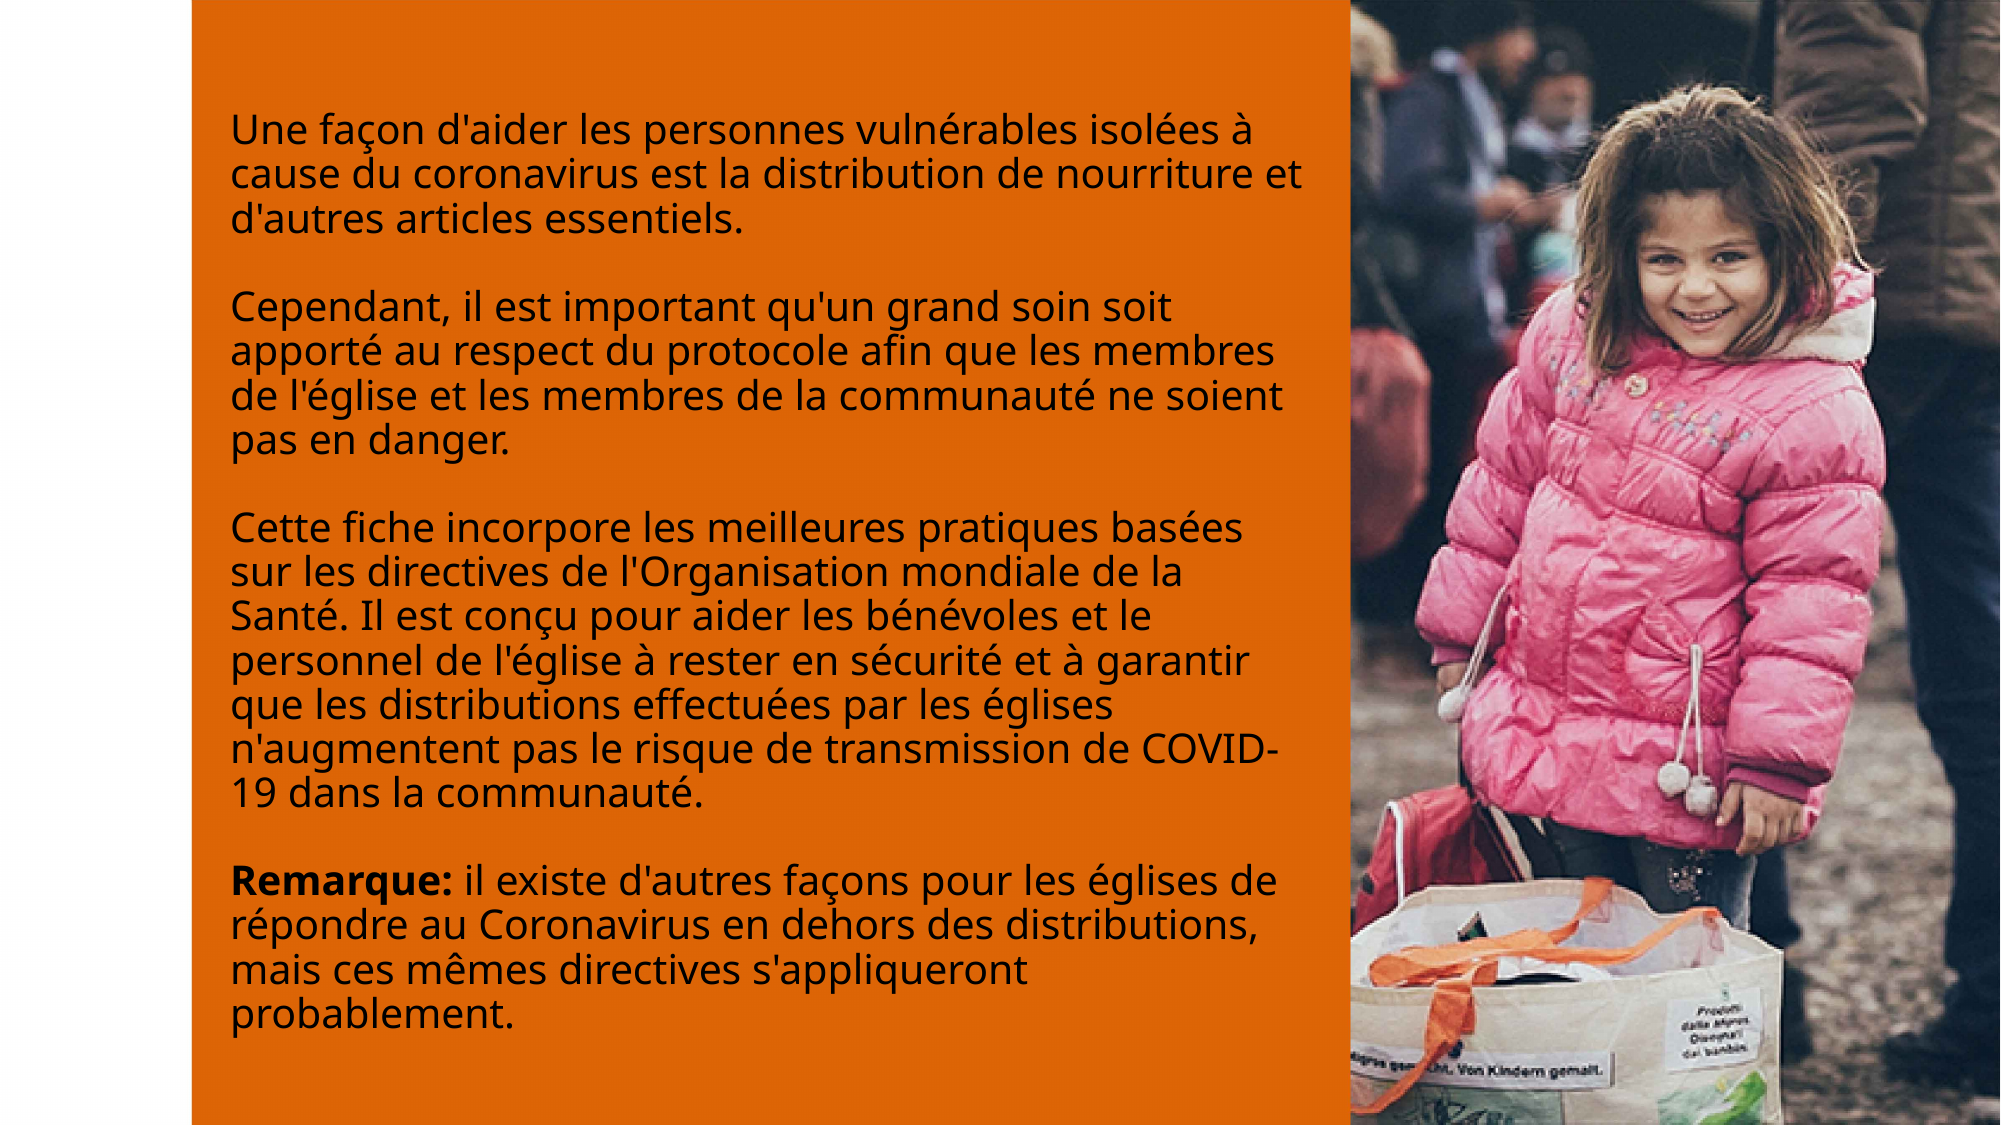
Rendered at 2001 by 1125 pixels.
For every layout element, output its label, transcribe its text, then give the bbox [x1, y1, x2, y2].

picture [0, 0, 2001, 1125]
title Une façon d'aider les personnes vulnérables isolées à cause du coronavirus est la distribution de nourriture et d'autres articles essentiels. Cependant, il est important qu'un grand soin soit apporté au respect du protocole afin que les membres de l'église et les membres de la communauté ne soient pas en danger. Cette fiche incorpore les meilleures pratiques basées sur les directives de l'Organisation mondiale de la Santé. Il est conçu pour aider les bénévoles et le personnel de l'église à rester en sécurité et à garantir que les distributions effectuées par les églises n'augmentent pas le risque de transmission de COVID-19 dans la communauté. Remarque: il existe d'autres façons pour les églises de répondre au Coronavirus en dehors des distributions, mais ces mêmes directives s'appliqueront probablement. [215, 0, 1329, 1097]
